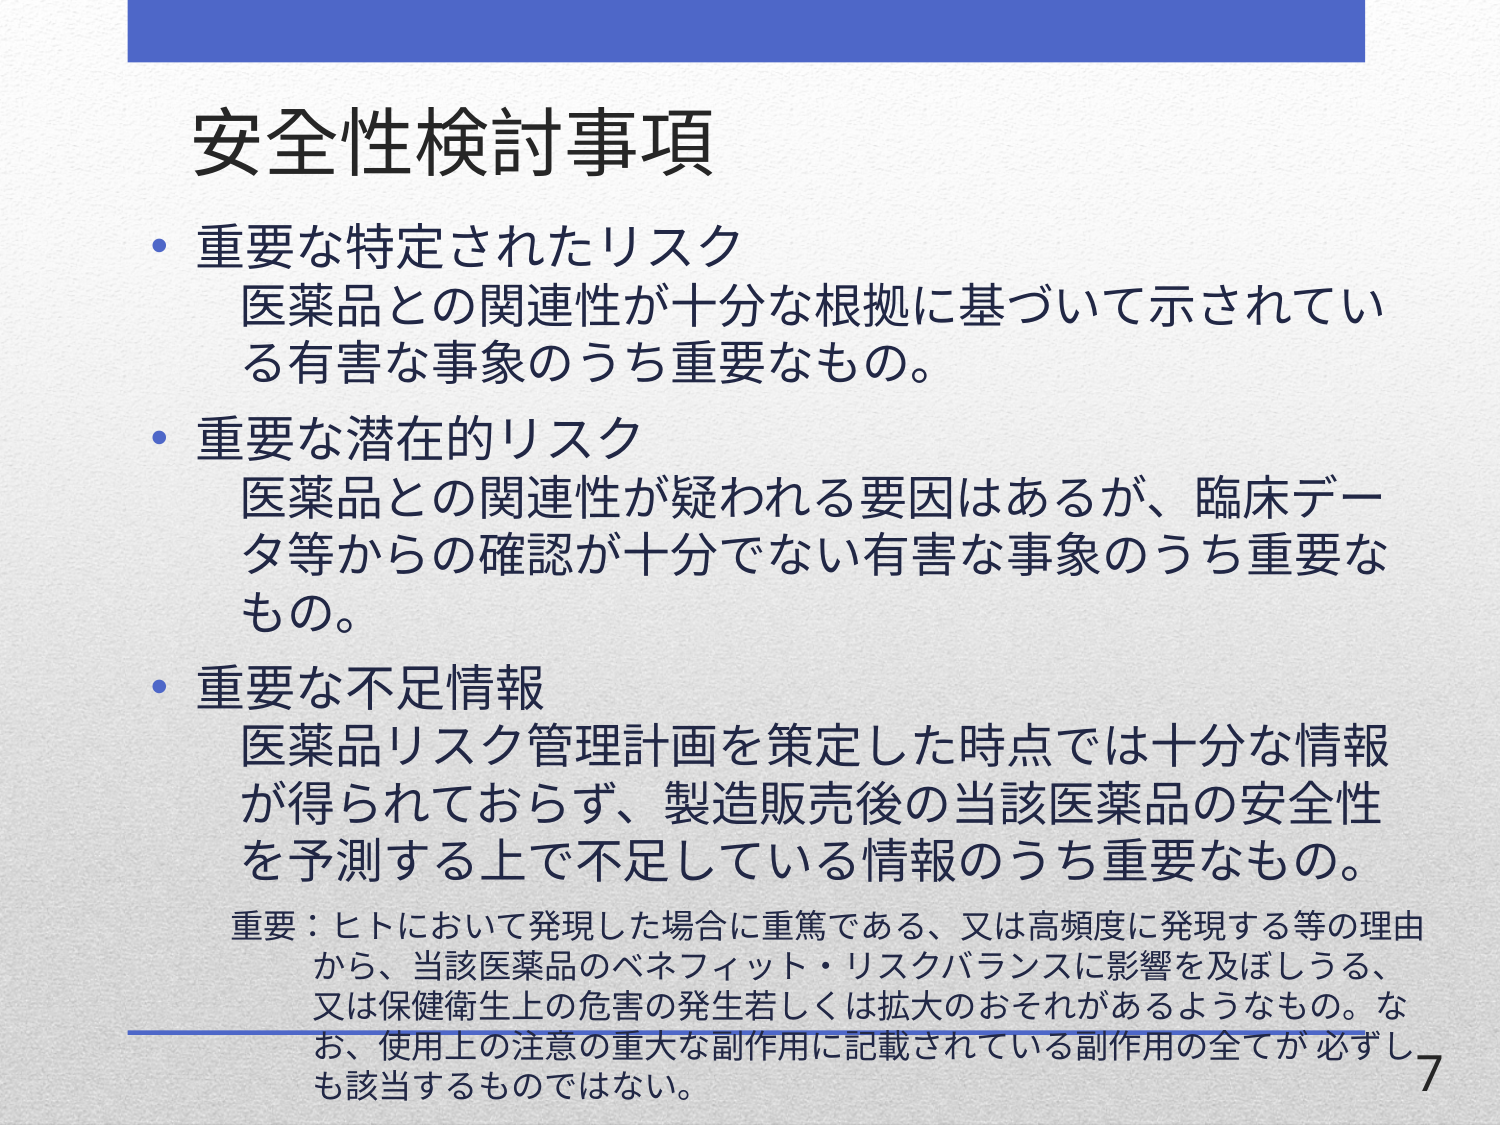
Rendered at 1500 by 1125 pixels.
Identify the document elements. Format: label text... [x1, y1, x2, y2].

slide_number 7 [1333, 1046, 1459, 1106]
title 安全性検討事項 [174, 62, 1288, 194]
list 重要な特定されたリスク 医薬品との関連性が十分な根拠に基づいて示されている有害な事象のうち重要なもの。 重要な潜在的リスク 医薬品との関連性が疑われる要因はあるが、臨床データ等からの確認が十分でない有害な事象のうち重要なもの。 重要な不足情報 医薬品リスク管理計画を策定した時点では十分な情報が得られておらず、製造販売後の当該医薬品の安全性を予測する上で不足している情報のうち重要なもの。 重要：ヒトにおいて発現した場合に重篤である、又は高頻度に発現する等の理由から、当該医薬品のベネフィット・リスクバランスに影響を及ぼしうる、又は保健衛生上の危害の発生若しくは拡大のおそれがあるようなもの。なお、使用上の注意の重大な副作用に記載されている副作用の全てが 必ずしも該当するものではない。 [135, 208, 1447, 1035]
